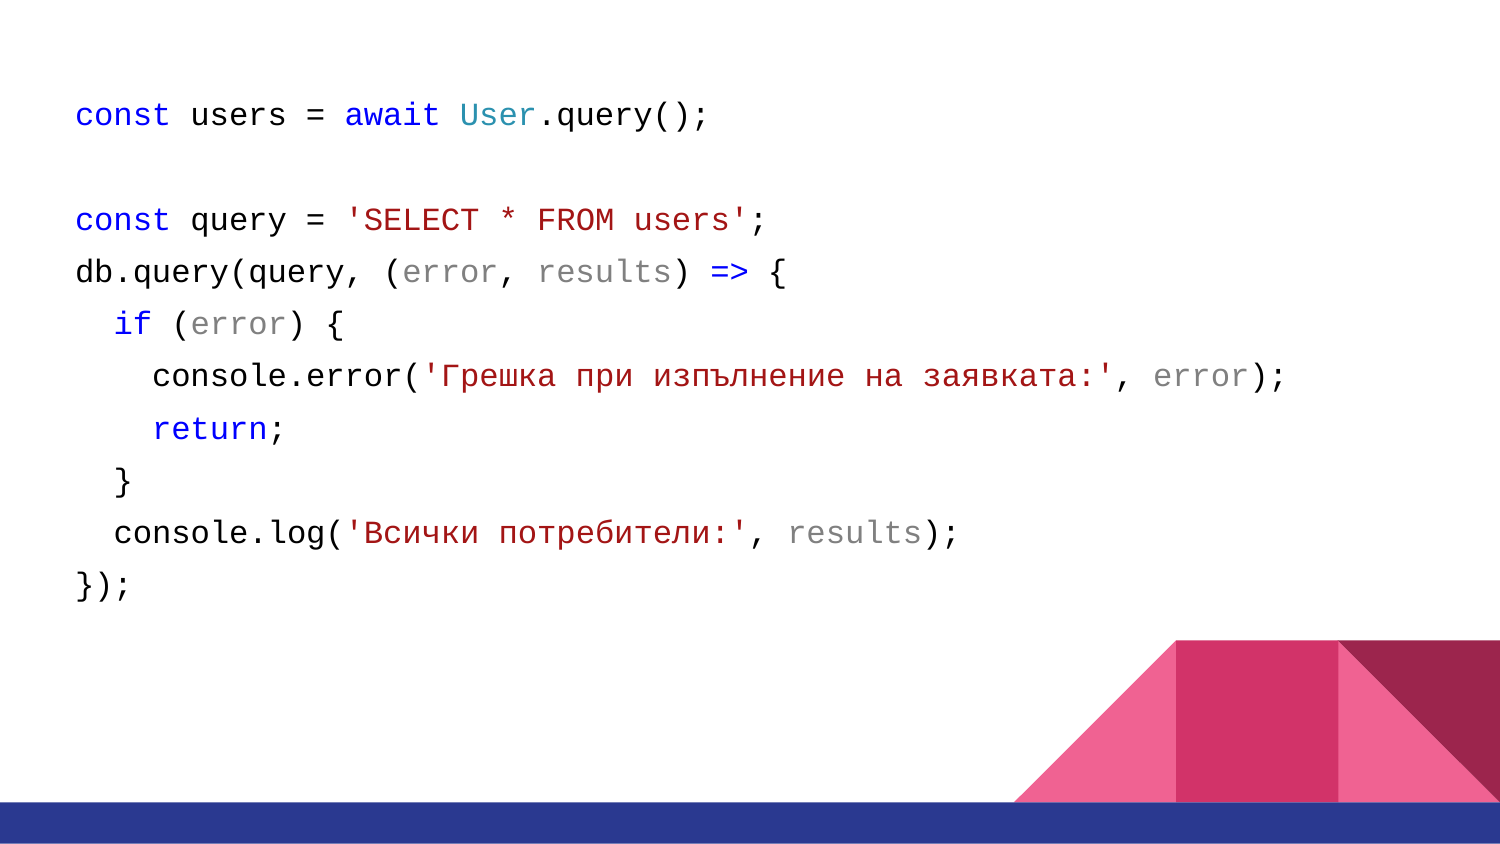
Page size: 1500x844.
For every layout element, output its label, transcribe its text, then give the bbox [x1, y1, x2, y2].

text_box const users = await User.query(); const query = 'SELECT * FROM users'; db.query(query, (error, results) => { if (error) { console.error('Грешка при изпълнение на заявката:', error); return; } console.log('Всички потребители:', results); }); [60, 64, 1351, 663]
